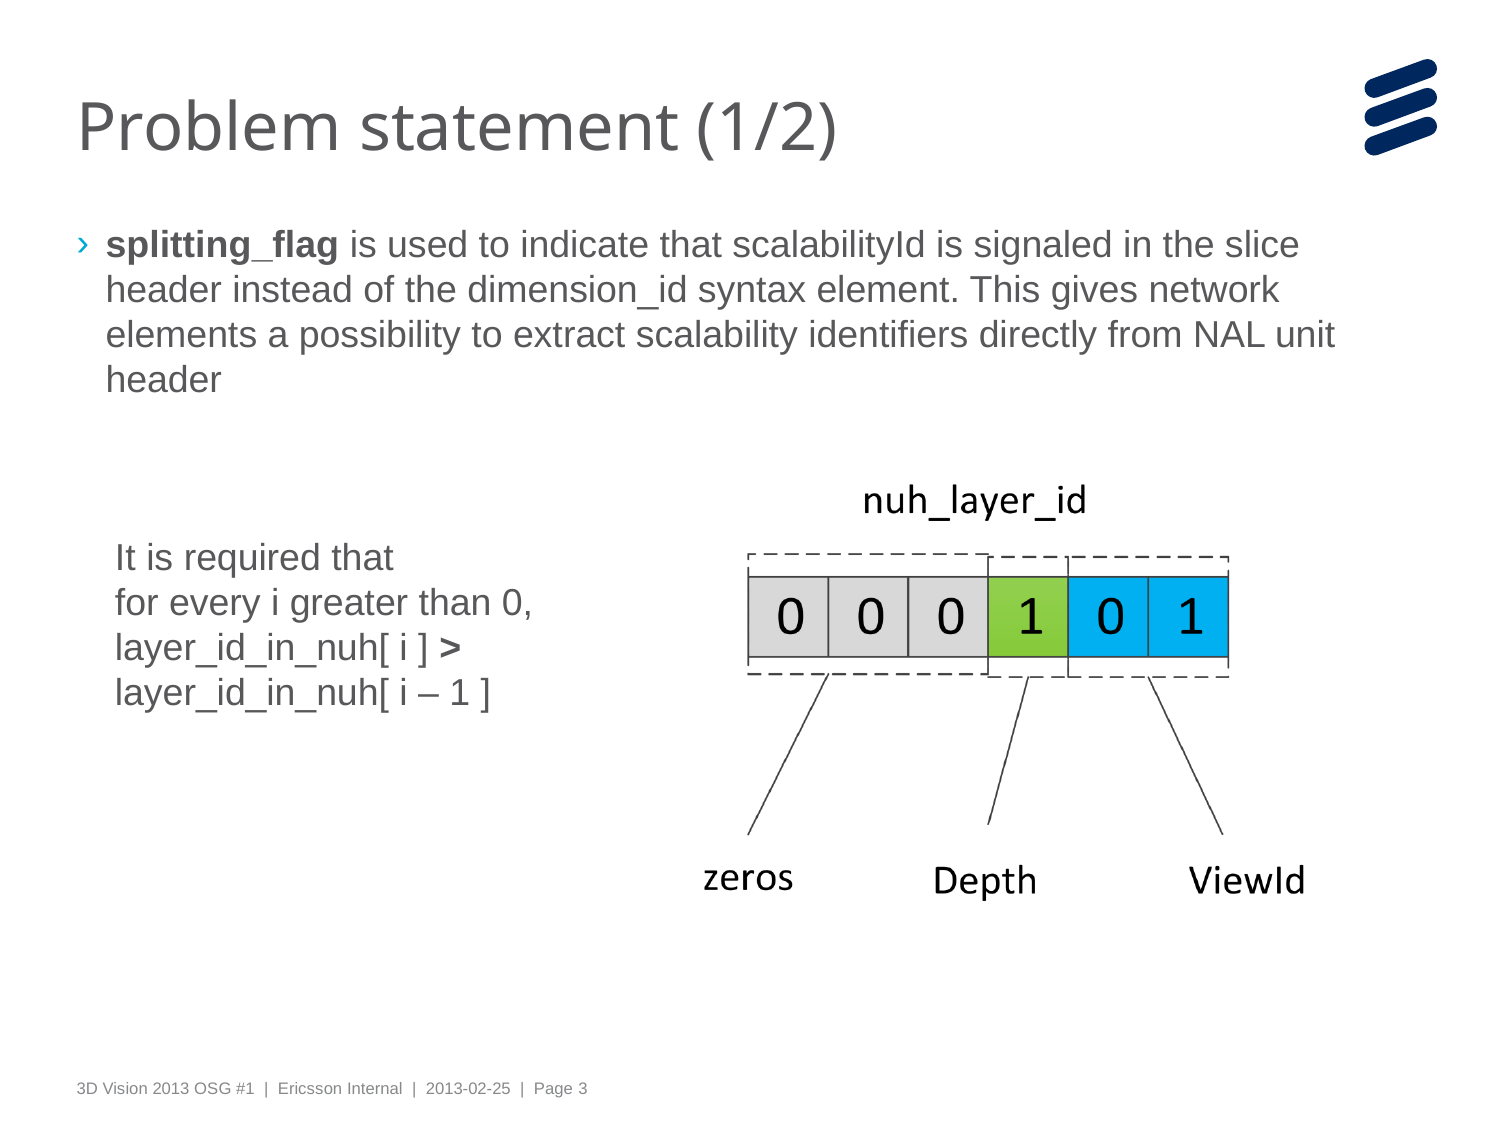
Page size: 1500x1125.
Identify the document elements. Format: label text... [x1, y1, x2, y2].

text_box It is required that for every i greater than 0, layer_id_in_nuh[ i ] > layer_id_in_nuh[ i – 1 ] [100, 525, 656, 721]
picture [702, 467, 1306, 907]
list splitting_flag is used to indicate that scalabilityId is signaled in the slice header instead of the dimension_id syntax element. This gives network elements a possibility to extract scalability identifiers directly from NAL unit header [64, 219, 1436, 421]
title Problem statement (1/2) [64, 91, 1295, 173]
